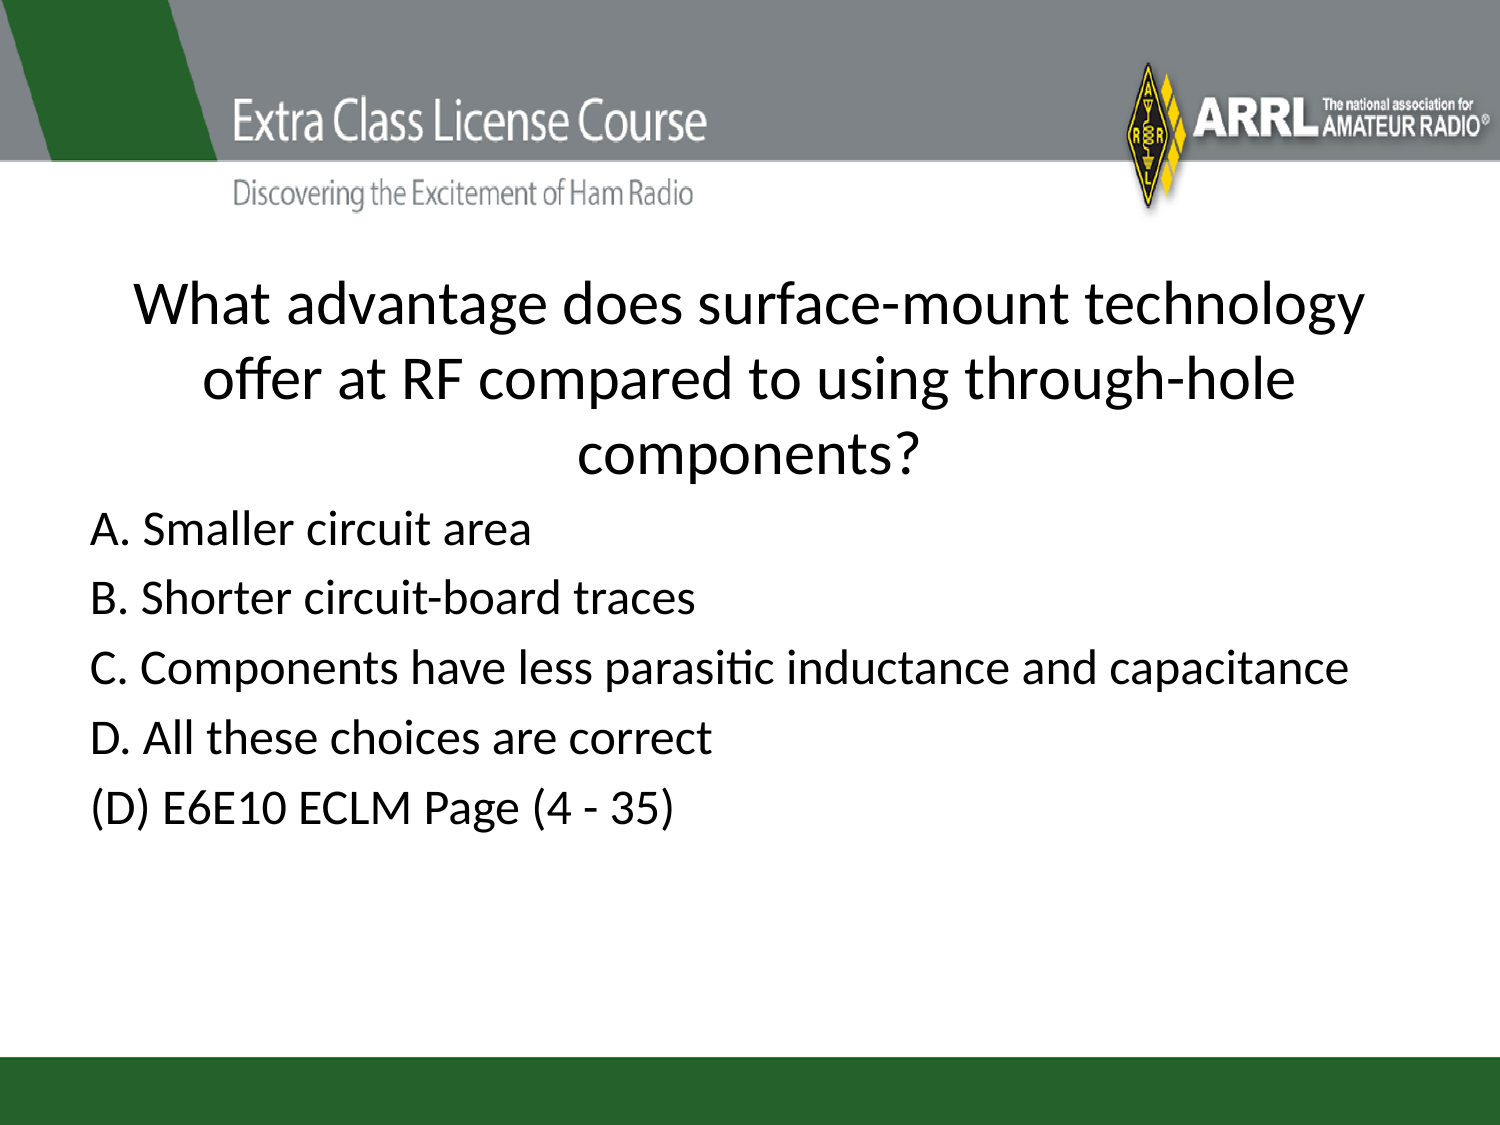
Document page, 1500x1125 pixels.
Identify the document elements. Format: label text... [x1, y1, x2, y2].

title What advantage does surface-mount technology offer at RF compared to using through-hole components? [75, 254, 1425, 435]
list A. Smaller circuit area B. Shorter circuit-board traces C. Components have less parasitic inductance and capacitance D. All these choices are correct (D) E6E10 ECLM Page (4 - 35) [75, 487, 1425, 1005]
picture [0, 0, 1500, 1125]
